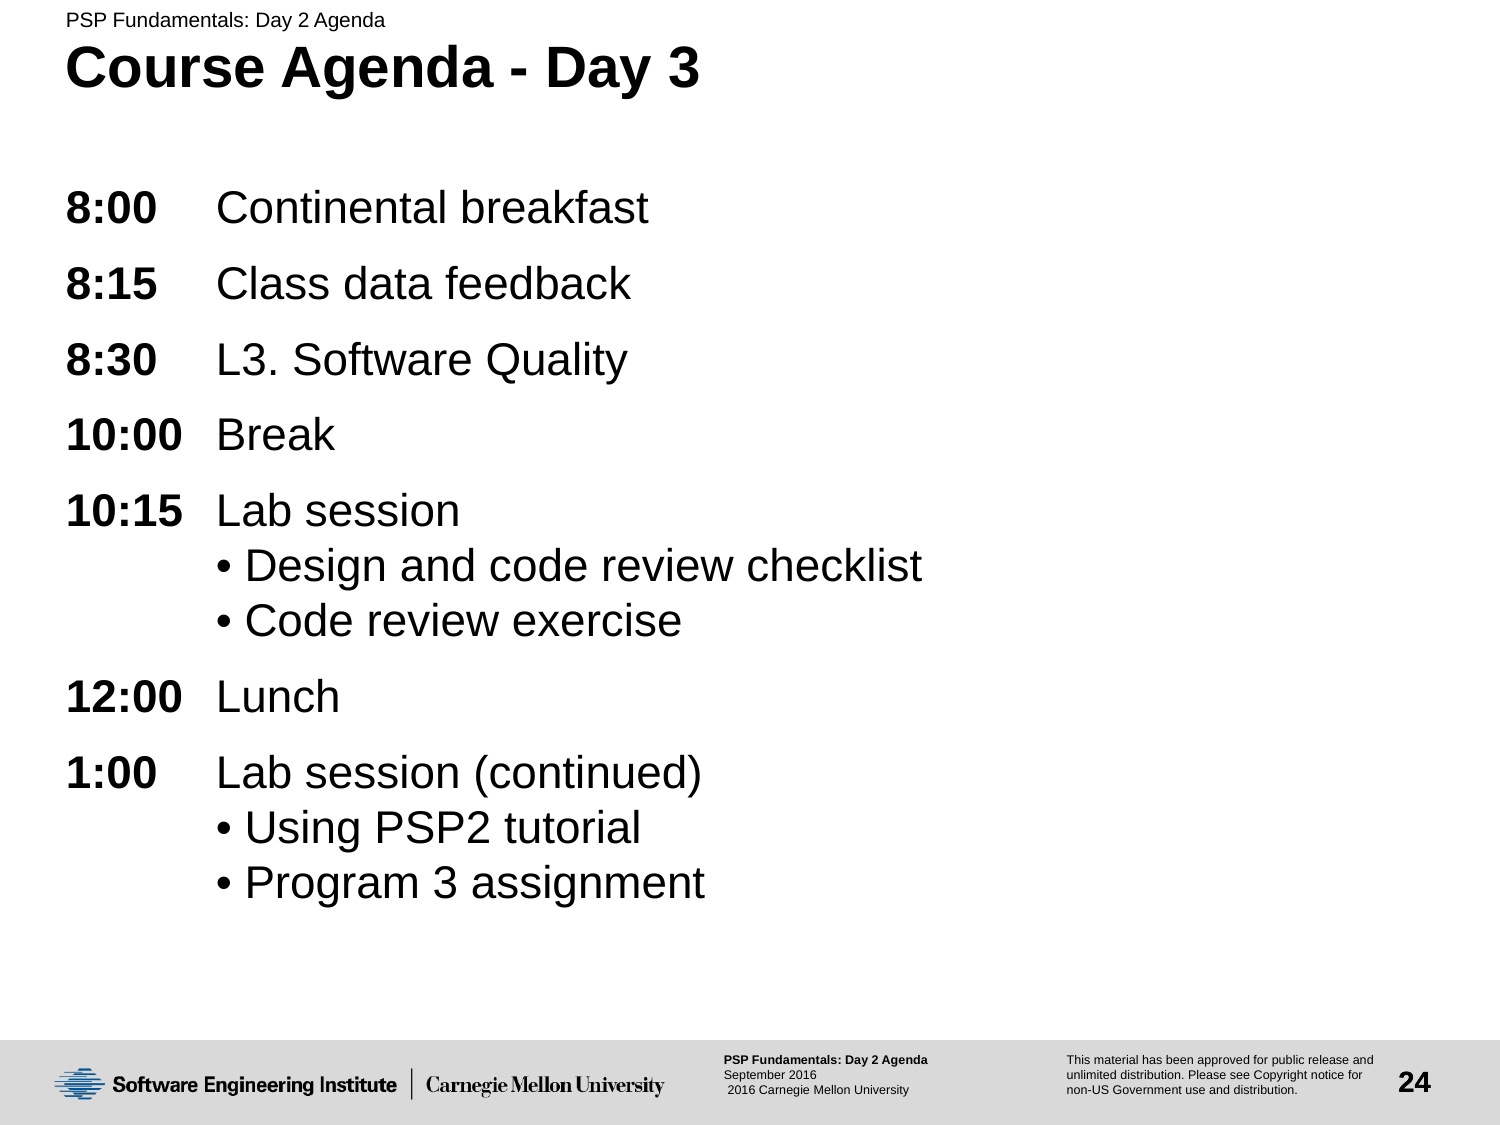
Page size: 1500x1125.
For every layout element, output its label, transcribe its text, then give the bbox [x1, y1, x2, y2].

picture [46, 1061, 673, 1104]
title Course Agenda - Day 3 [65, 37, 1430, 148]
list 8:00 Continental breakfast 8:15 Class data feedback 8:30 L3. Software Quality 10:00 Break 10:15 Lab session • Design and code review checklist • Code review exercise 12:00 Lunch 1:00 Lab session (continued) • Using PSP2 tutorial • Program 3 assignment [65, 177, 1431, 1000]
